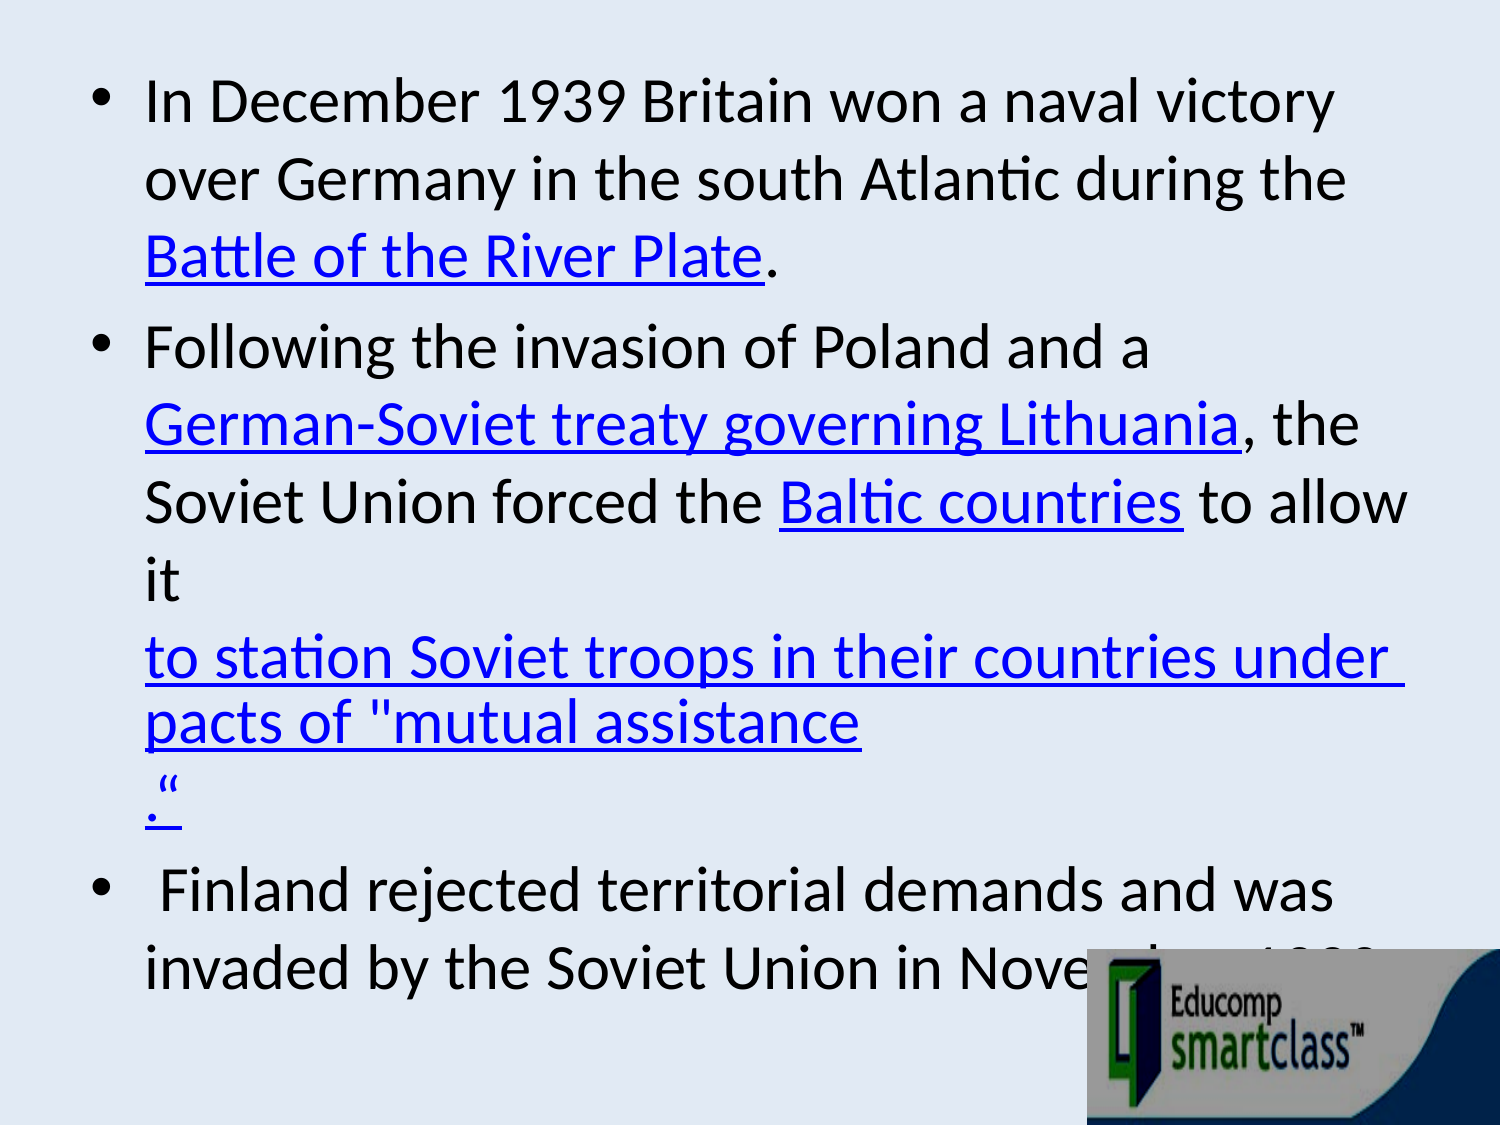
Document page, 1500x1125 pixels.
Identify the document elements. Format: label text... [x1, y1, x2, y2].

picture [1087, 949, 1500, 1125]
list In December 1939 Britain won a naval victory over Germany in the south Atlantic during the Battle of the River Plate. Following the invasion of Poland and a German-Soviet treaty governing Lithuania, the Soviet Union forced the Baltic countries to allow it to station Soviet troops in their countries under pacts of "mutual assistance.“ Finland rejected territorial demands and was invaded by the Soviet Union in November 1939. [75, 50, 1425, 1005]
